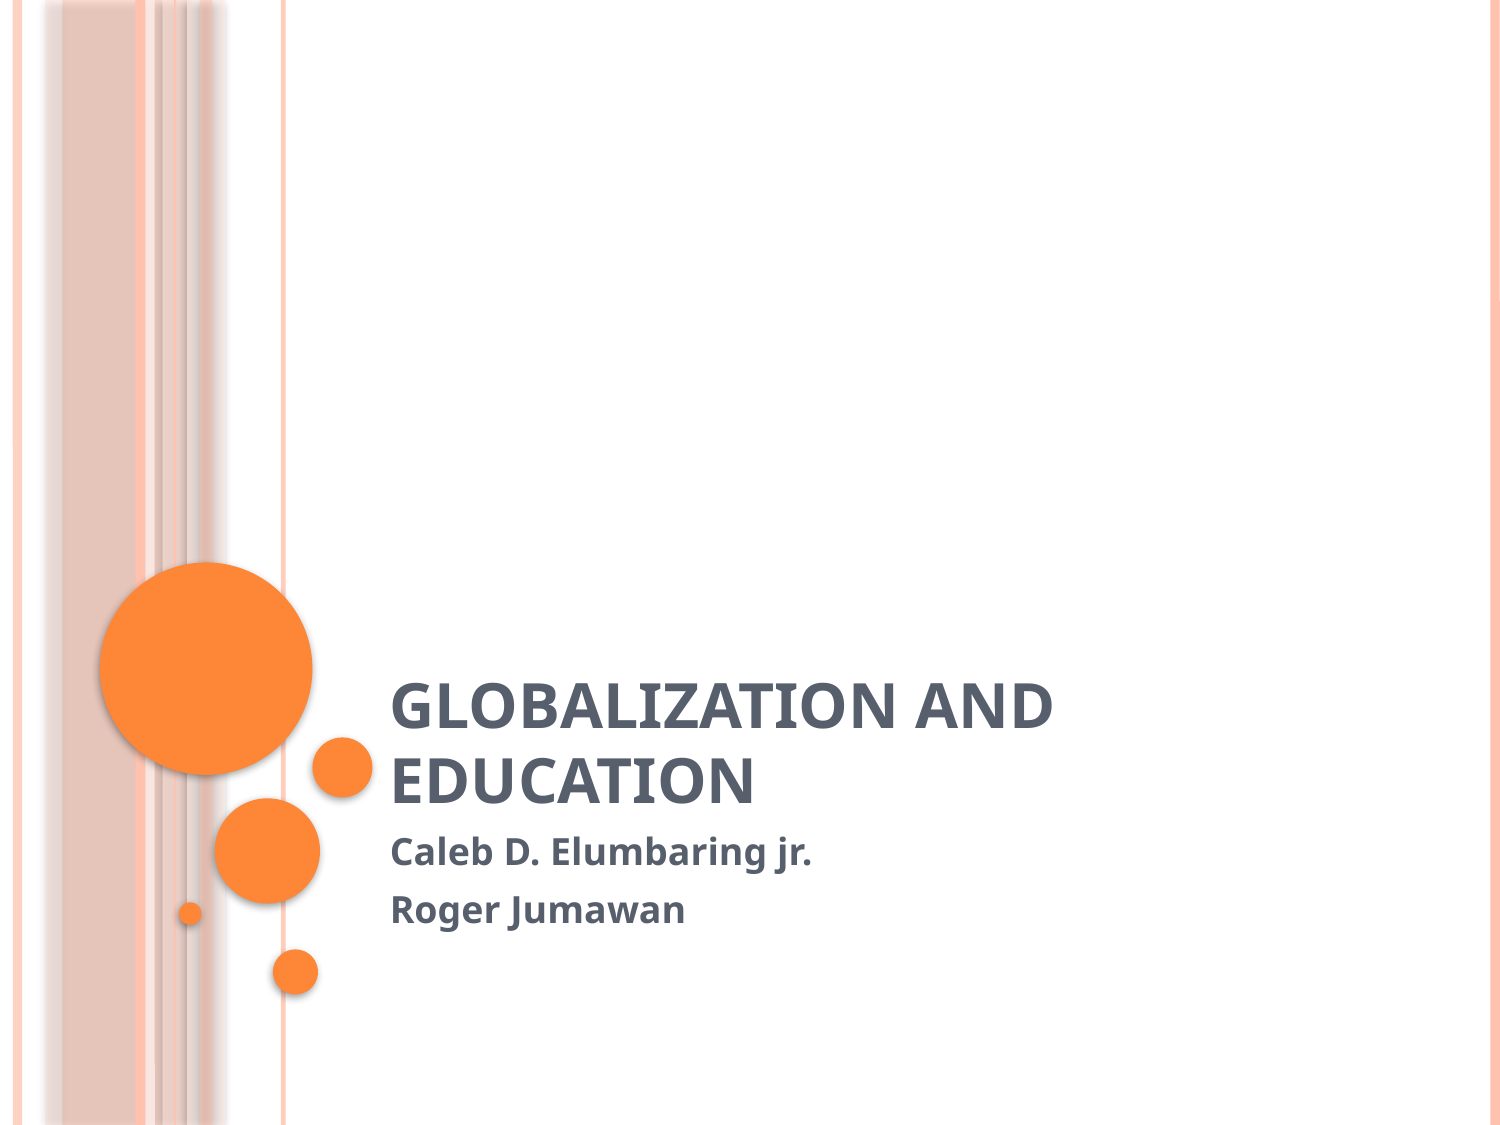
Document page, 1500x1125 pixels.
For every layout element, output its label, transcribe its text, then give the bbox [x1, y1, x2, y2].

title GLOBALIZATION and EDUCATION [375, 512, 1388, 820]
subtitle Caleb D. Elumbaring jr. Roger Jumawan [375, 820, 1388, 1046]
